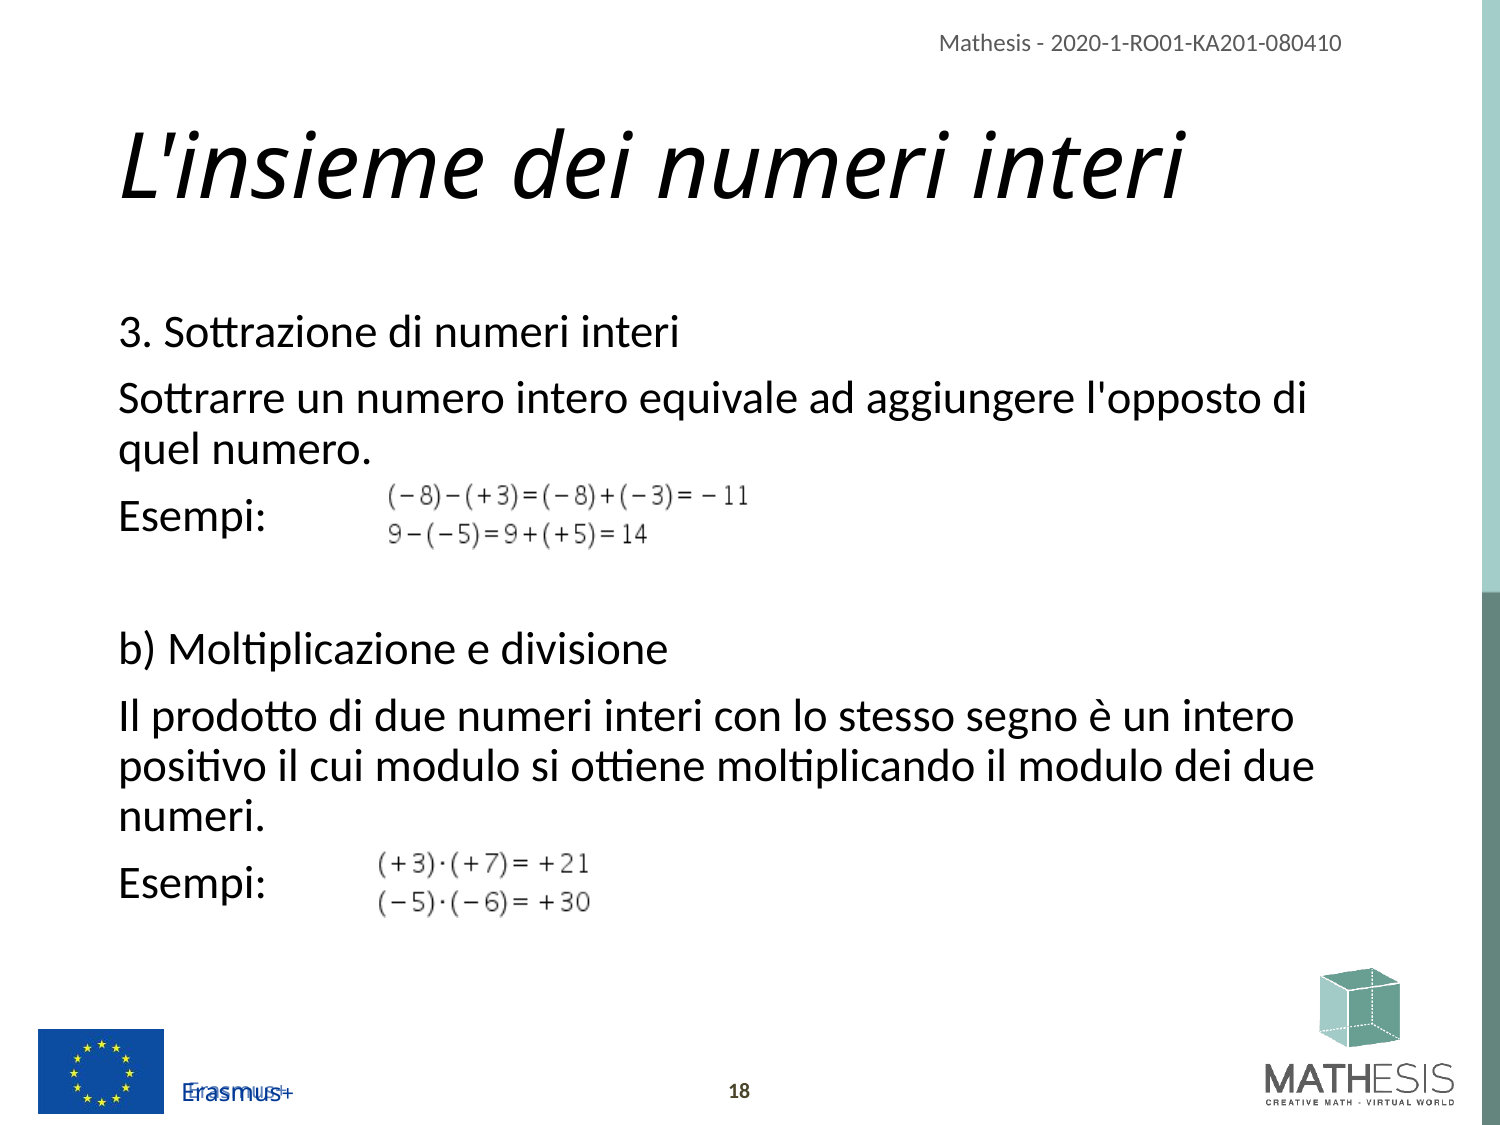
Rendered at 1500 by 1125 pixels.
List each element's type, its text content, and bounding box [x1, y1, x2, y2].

picture [388, 476, 750, 550]
picture [378, 844, 591, 918]
title L'insieme dei numeri interi [103, 59, 1397, 278]
list 3. Sottrazione di numeri interi Sottrarre un numero intero equivale ad aggiungere l'opposto di quel numero. Esempi: b) Moltiplicazione e divisione Il prodotto di due numeri interi con lo stesso segno è un intero positivo il cui modulo si ottiene moltiplicando il modulo dei due numeri. Esempi: [103, 299, 1397, 918]
picture [38, 1029, 164, 1114]
